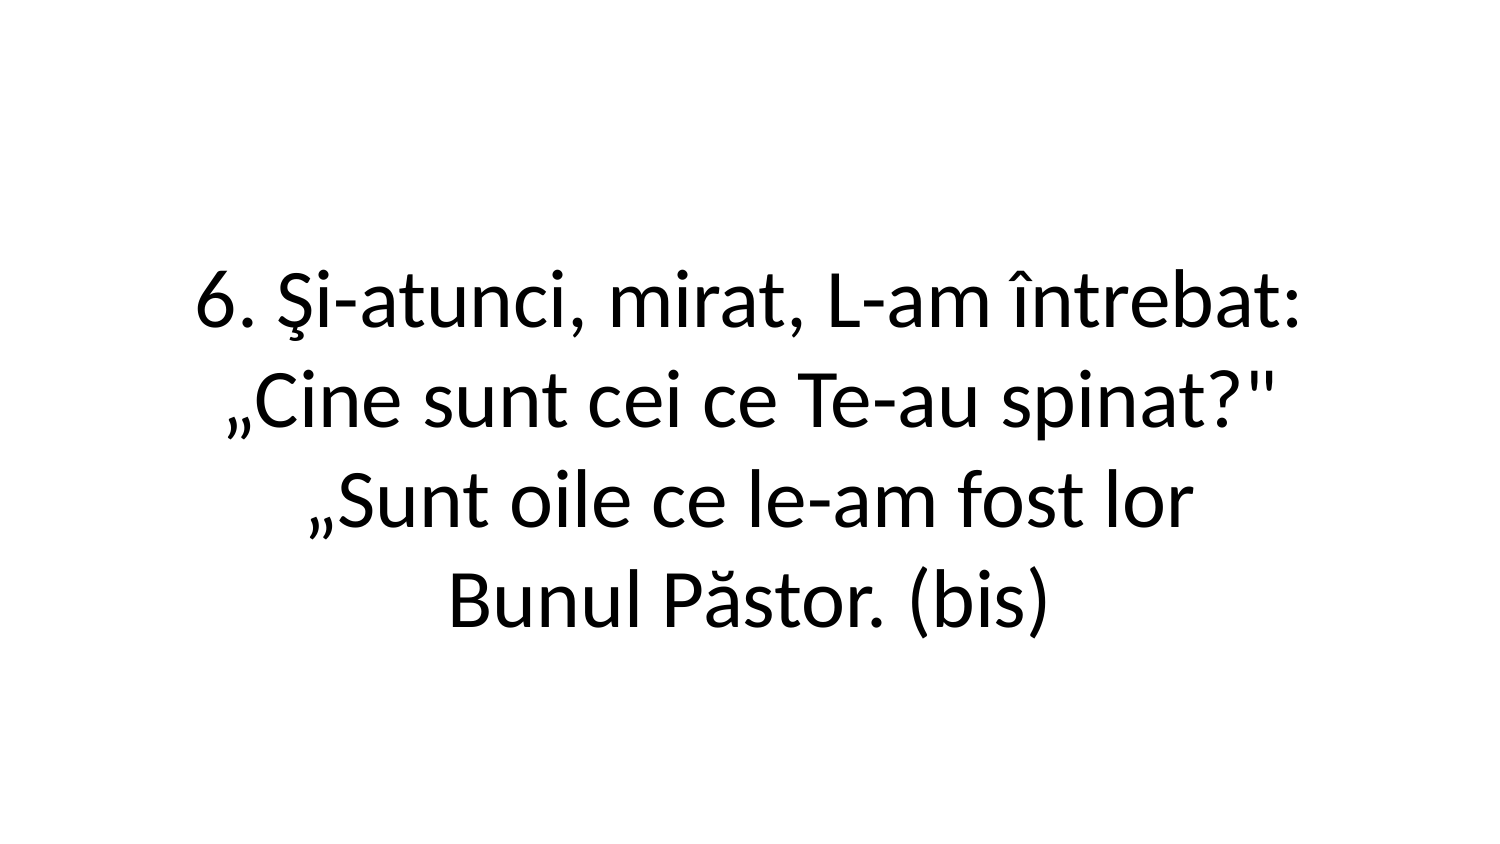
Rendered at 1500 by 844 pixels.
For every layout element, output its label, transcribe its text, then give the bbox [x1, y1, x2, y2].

text_box 6. Şi-atunci, mirat, L-am întrebat: „Cine sunt cei ce Te-au spinat?" „Sunt oile ce le-am fost lor Bunul Păstor. (bis) [179, 192, 1321, 652]
